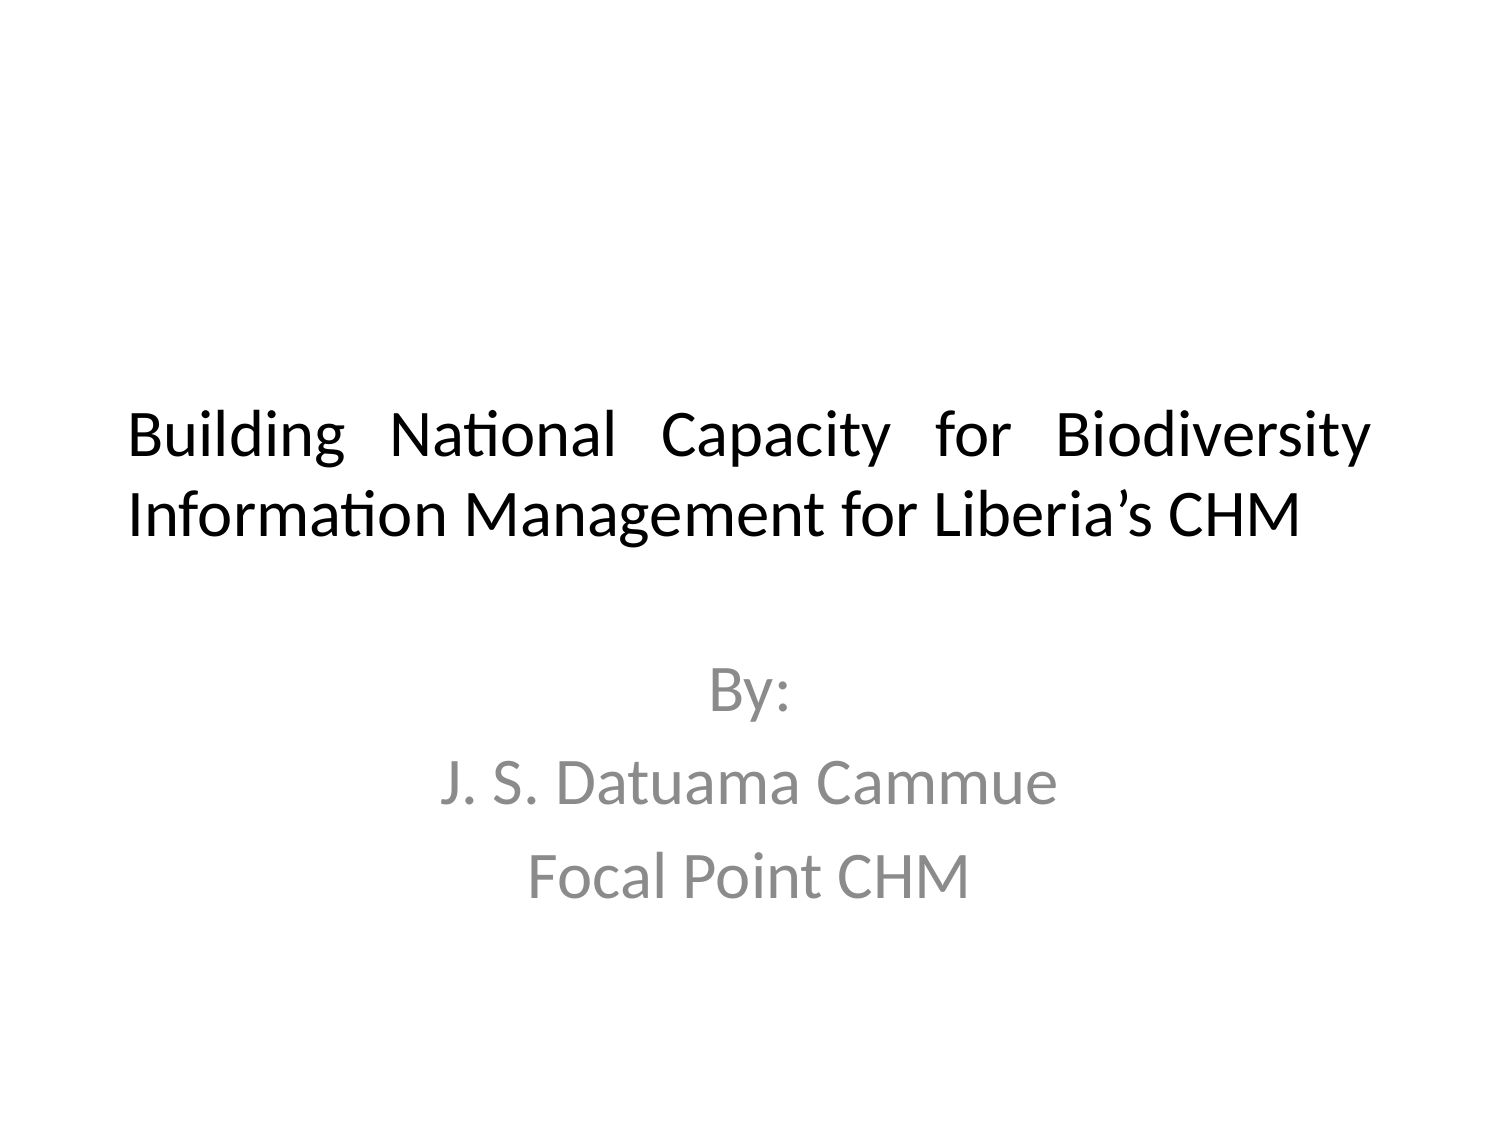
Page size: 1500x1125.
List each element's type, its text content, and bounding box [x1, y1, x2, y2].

title Building National Capacity for Biodiversity Information Management for Liberia’s CHM [112, 349, 1388, 591]
subtitle By: J. S. Datuama Cammue Focal Point CHM [225, 637, 1275, 925]
